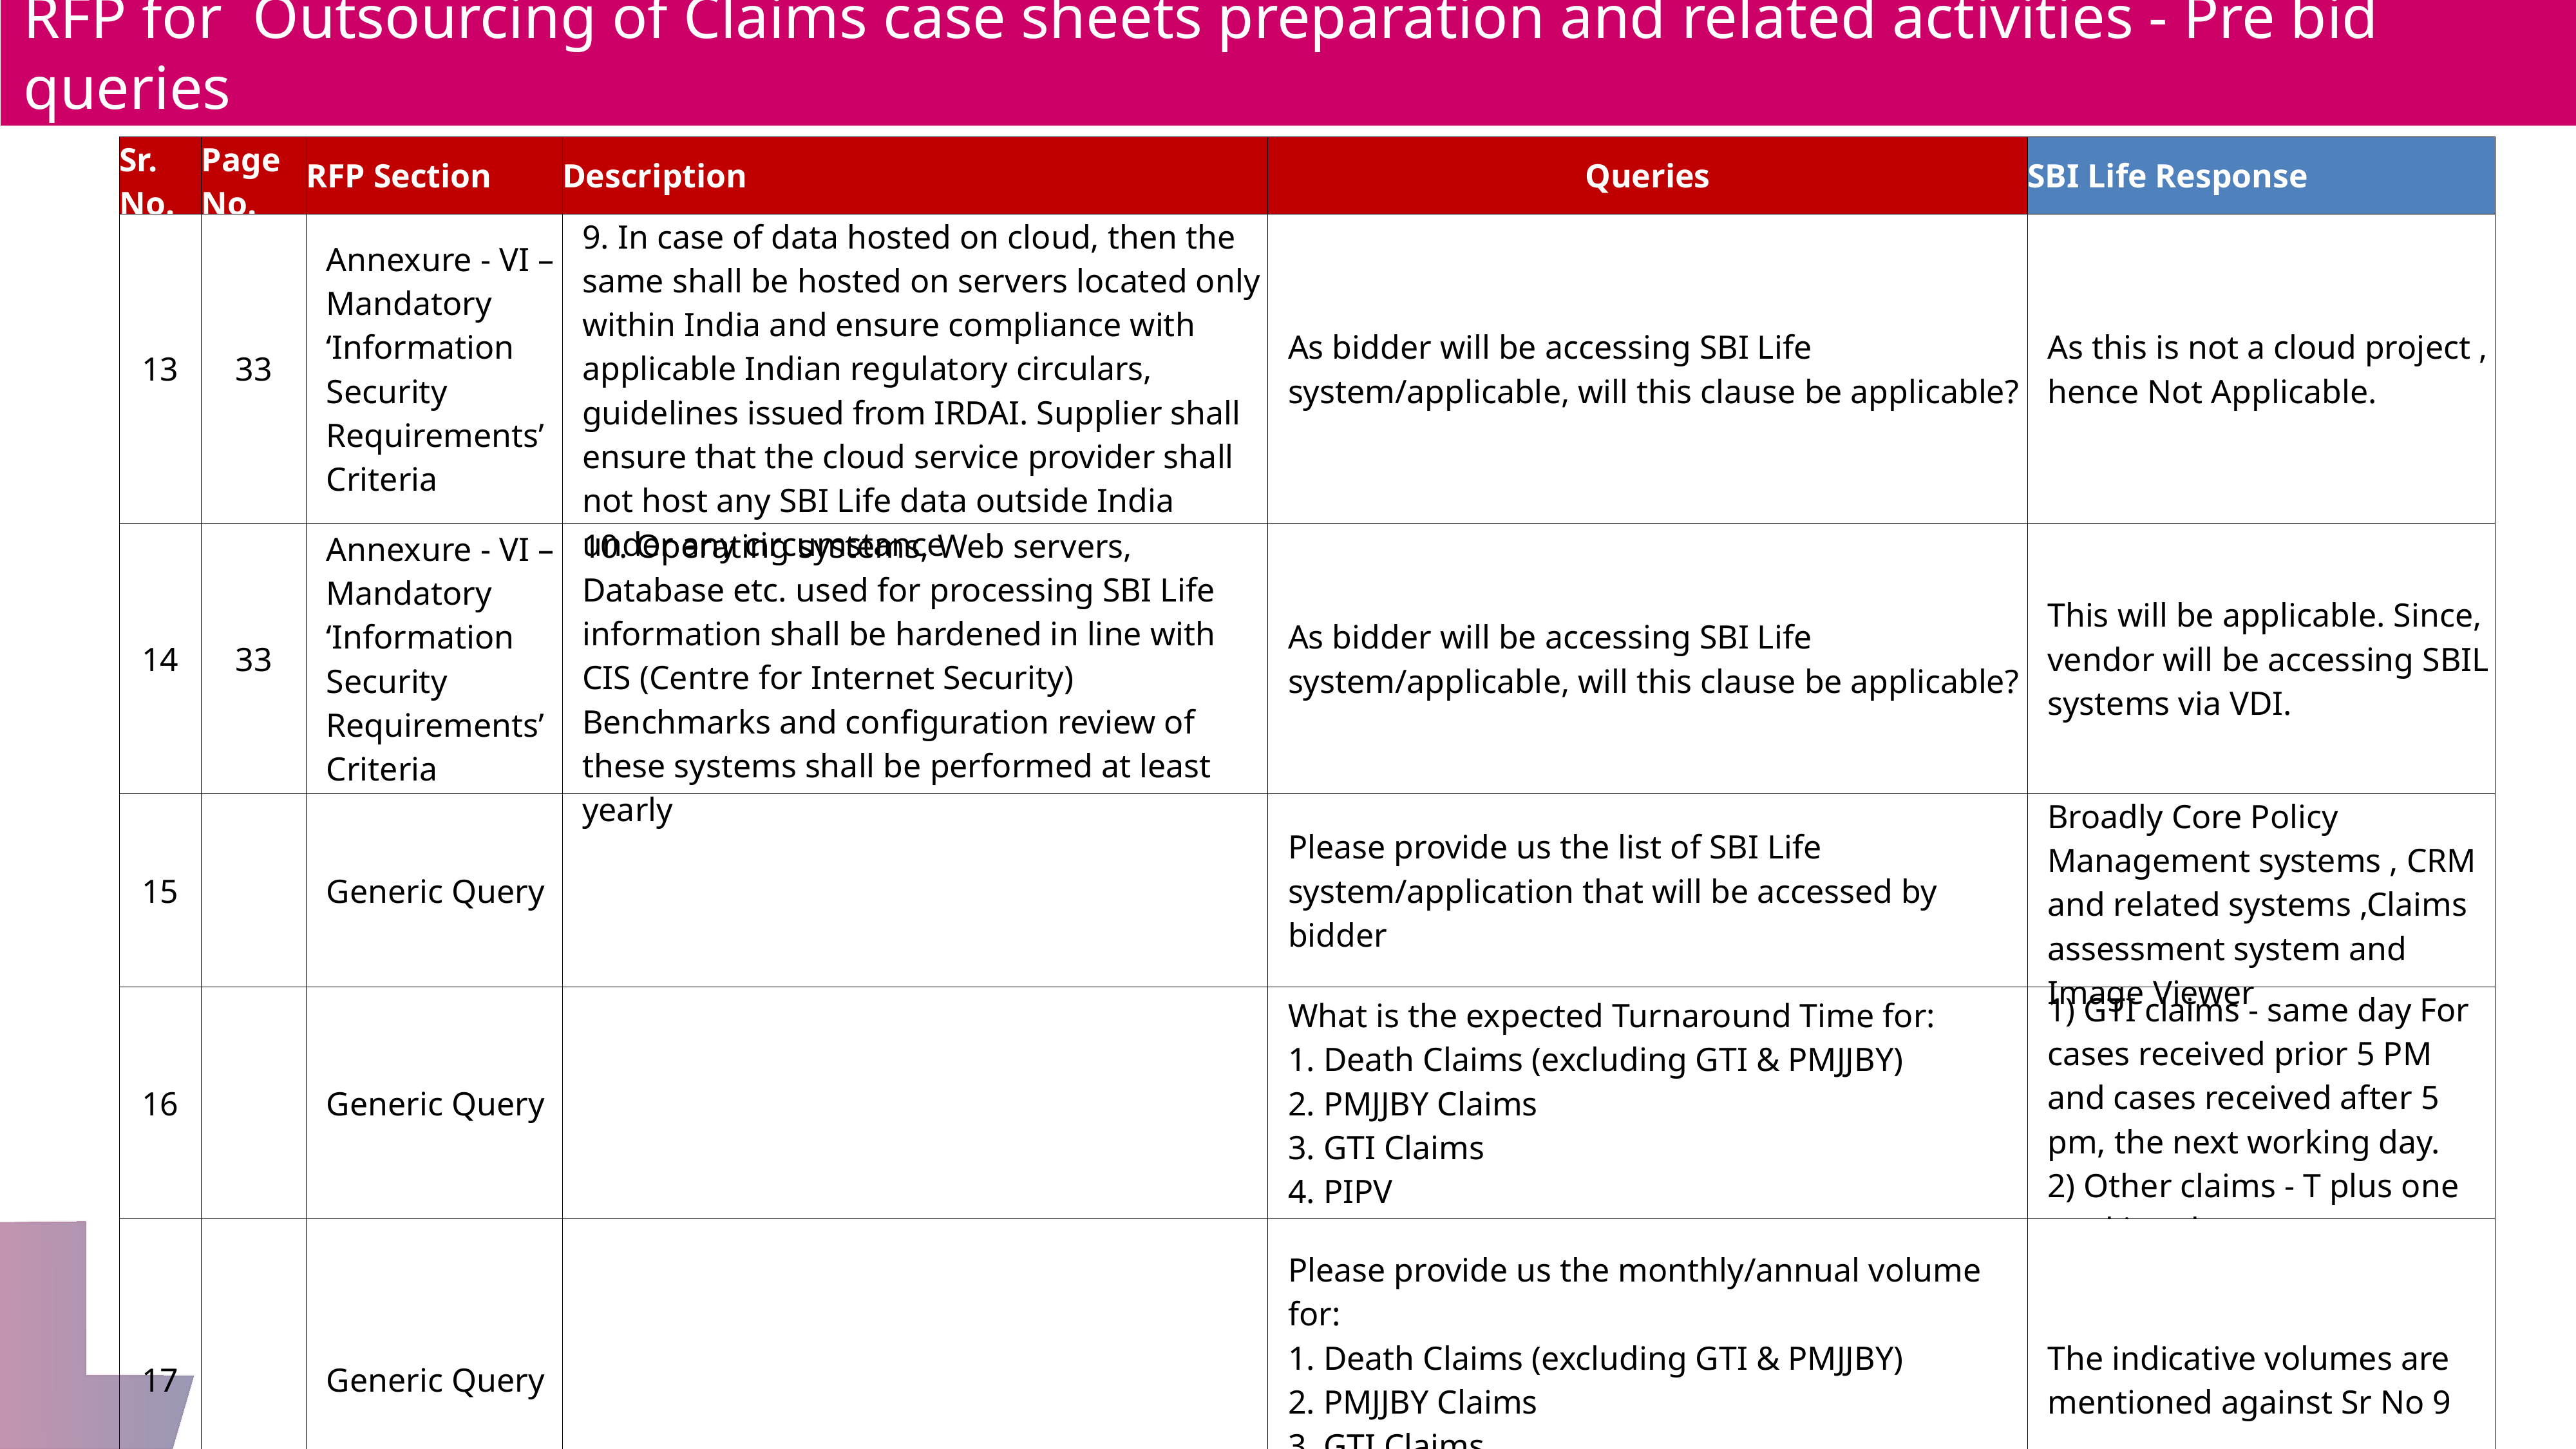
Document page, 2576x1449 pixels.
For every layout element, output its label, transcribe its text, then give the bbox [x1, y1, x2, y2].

table_cell As bidder will be accessing SBI Life system/applicable, will this clause be applicable? [1268, 524, 2027, 793]
table_header Description [563, 137, 1267, 214]
table_cell 15 [120, 794, 201, 987]
table_cell 1) GTI claims - same day For cases received prior 5 PM and cases received after 5 pm, the next working day. 2) Other claims - T plus one working day [2028, 987, 2495, 1218]
table_cell As bidder will be accessing SBI Life system/applicable, will this clause be applicable? [1268, 214, 2027, 523]
table_cell [202, 794, 306, 987]
table_cell Please provide us the monthly/annual volume for: 1. Death Claims (excluding GTI & PMJJBY) 2. PMJJBY Claims 3. GTI Claims 4. PIPV [1268, 1219, 2027, 1449]
table_cell Broadly Core Policy Management systems , CRM and related systems ,Claims assessment system and Image Viewer [2028, 794, 2495, 987]
table_cell 14 [120, 524, 201, 793]
table_cell The indicative volumes are mentioned against Sr No 9 [2028, 1219, 2495, 1449]
table_cell This will be applicable. Since, vendor will be accessing SBIL systems via VDI. [2028, 524, 2495, 793]
table_cell [202, 1219, 306, 1449]
table_cell Generic Query [307, 1219, 562, 1449]
table_cell [563, 794, 1267, 987]
table_cell [563, 1219, 1267, 1449]
table_cell 13 [120, 214, 201, 523]
text_box RFP for Outsourcing of Claims case sheets preparation and related activities - Pre bid queries [1, 0, 2576, 126]
table_header RFP Section [307, 137, 562, 214]
table_cell What is the expected Turnaround Time for: 1. Death Claims (excluding GTI & PMJJBY) 2. PMJJBY Claims 3. GTI Claims 4. PIPV [1268, 987, 2027, 1218]
table_cell 10. Operating systems, Web servers, Database etc. used for processing SBI Life information shall be hardened in line with CIS (Centre for Internet Security) Benchmarks and configuration review of these systems shall be performed at least yearly [563, 524, 1267, 793]
table_cell [202, 987, 306, 1218]
table_cell Please provide us the list of SBI Life system/application that will be accessed by bidder [1268, 794, 2027, 987]
table_cell [563, 987, 1267, 1218]
table_cell Generic Query [307, 987, 562, 1218]
table_header Page No. [202, 137, 306, 214]
table_cell 17 [120, 1219, 201, 1449]
table_header Sr. No. [120, 137, 201, 214]
table_cell 33 [202, 214, 306, 523]
table_cell As this is not a cloud project , hence Not Applicable. [2028, 214, 2495, 523]
table_cell Annexure - VI – Mandatory ‘Information Security Requirements’ Criteria [307, 214, 562, 523]
table_cell Annexure - VI – Mandatory ‘Information Security Requirements’ Criteria [307, 524, 562, 793]
table_cell 16 [120, 987, 201, 1218]
table_cell Generic Query [307, 794, 562, 987]
table_header Queries [1268, 137, 2027, 214]
table_header SBI Life Response [2028, 137, 2495, 214]
table_cell 9. In case of data hosted on cloud, then the same shall be hosted on servers located only within India and ensure compliance with applicable Indian regulatory circulars, guidelines issued from IRDAI. Supplier shall ensure that the cloud service provider shall not host any SBI Life data outside India under any circumstance [563, 214, 1267, 523]
table_cell 33 [202, 524, 306, 793]
